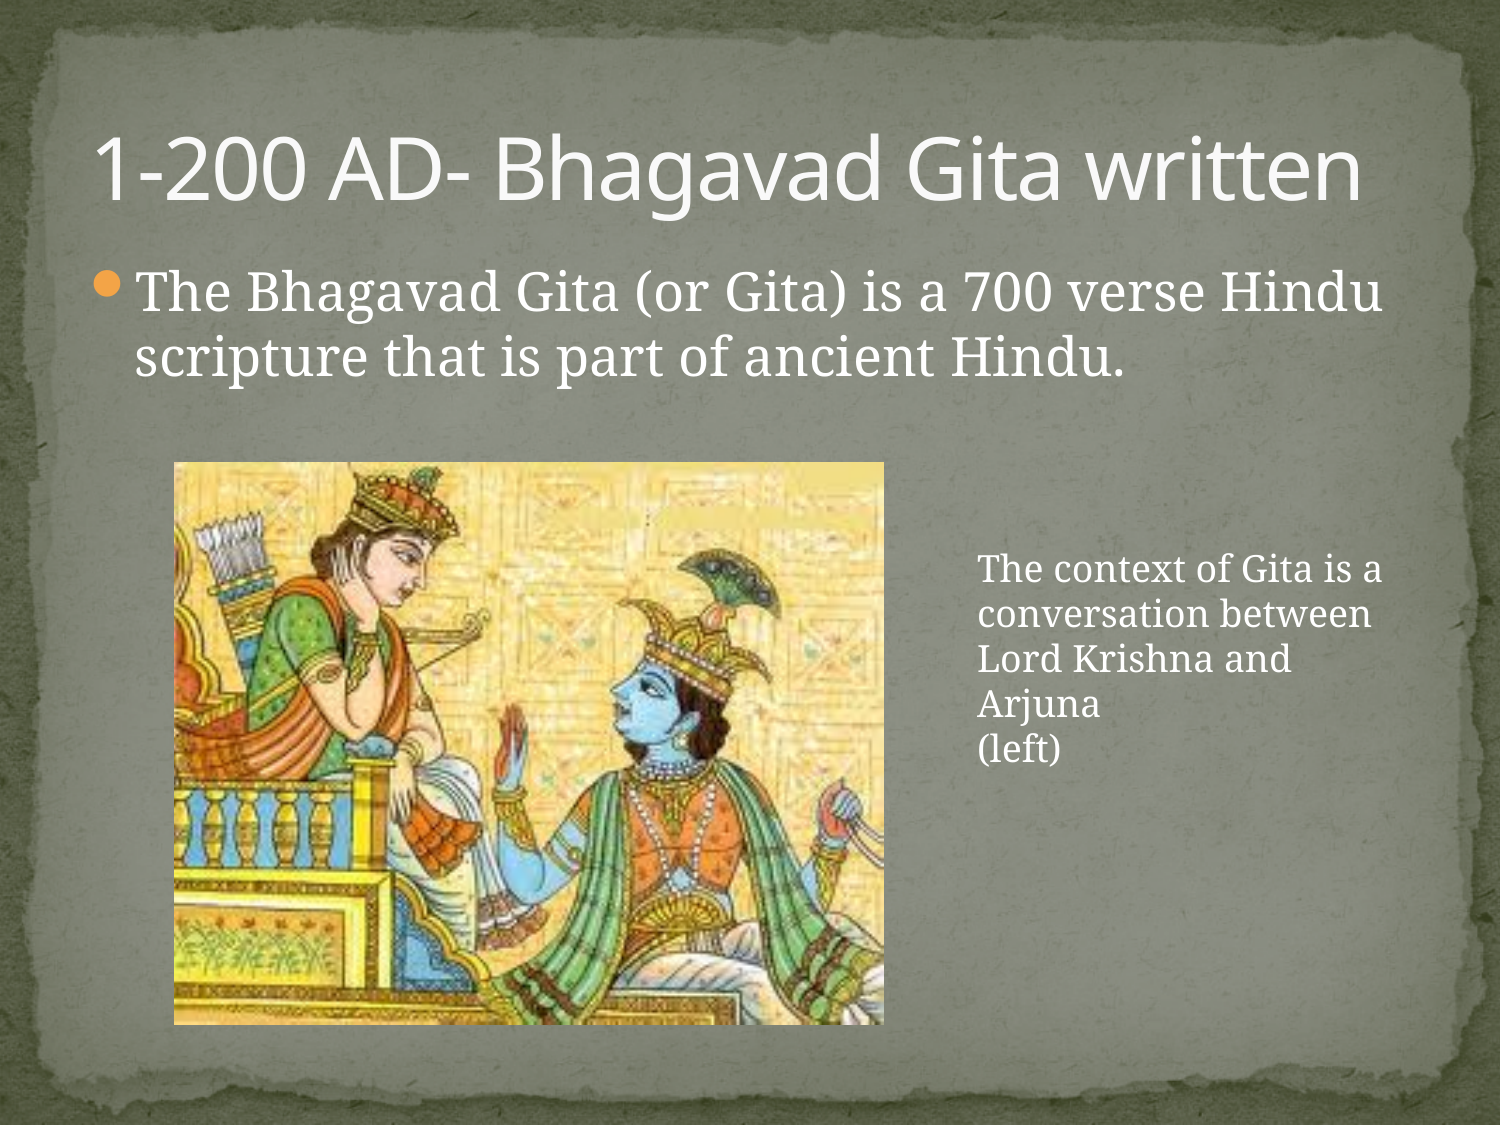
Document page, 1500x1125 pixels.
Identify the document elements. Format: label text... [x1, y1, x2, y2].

title 1-200 AD- Bhagavad Gita written [74, 24, 1425, 225]
picture [174, 462, 884, 1026]
list The Bhagavad Gita (or Gita) is a 700 verse Hindu scripture that is part of ancient Hindu. [75, 249, 1400, 438]
text_box The context of Gita is a conversation between Lord Krishna and Arjuna (left) [962, 537, 1413, 778]
